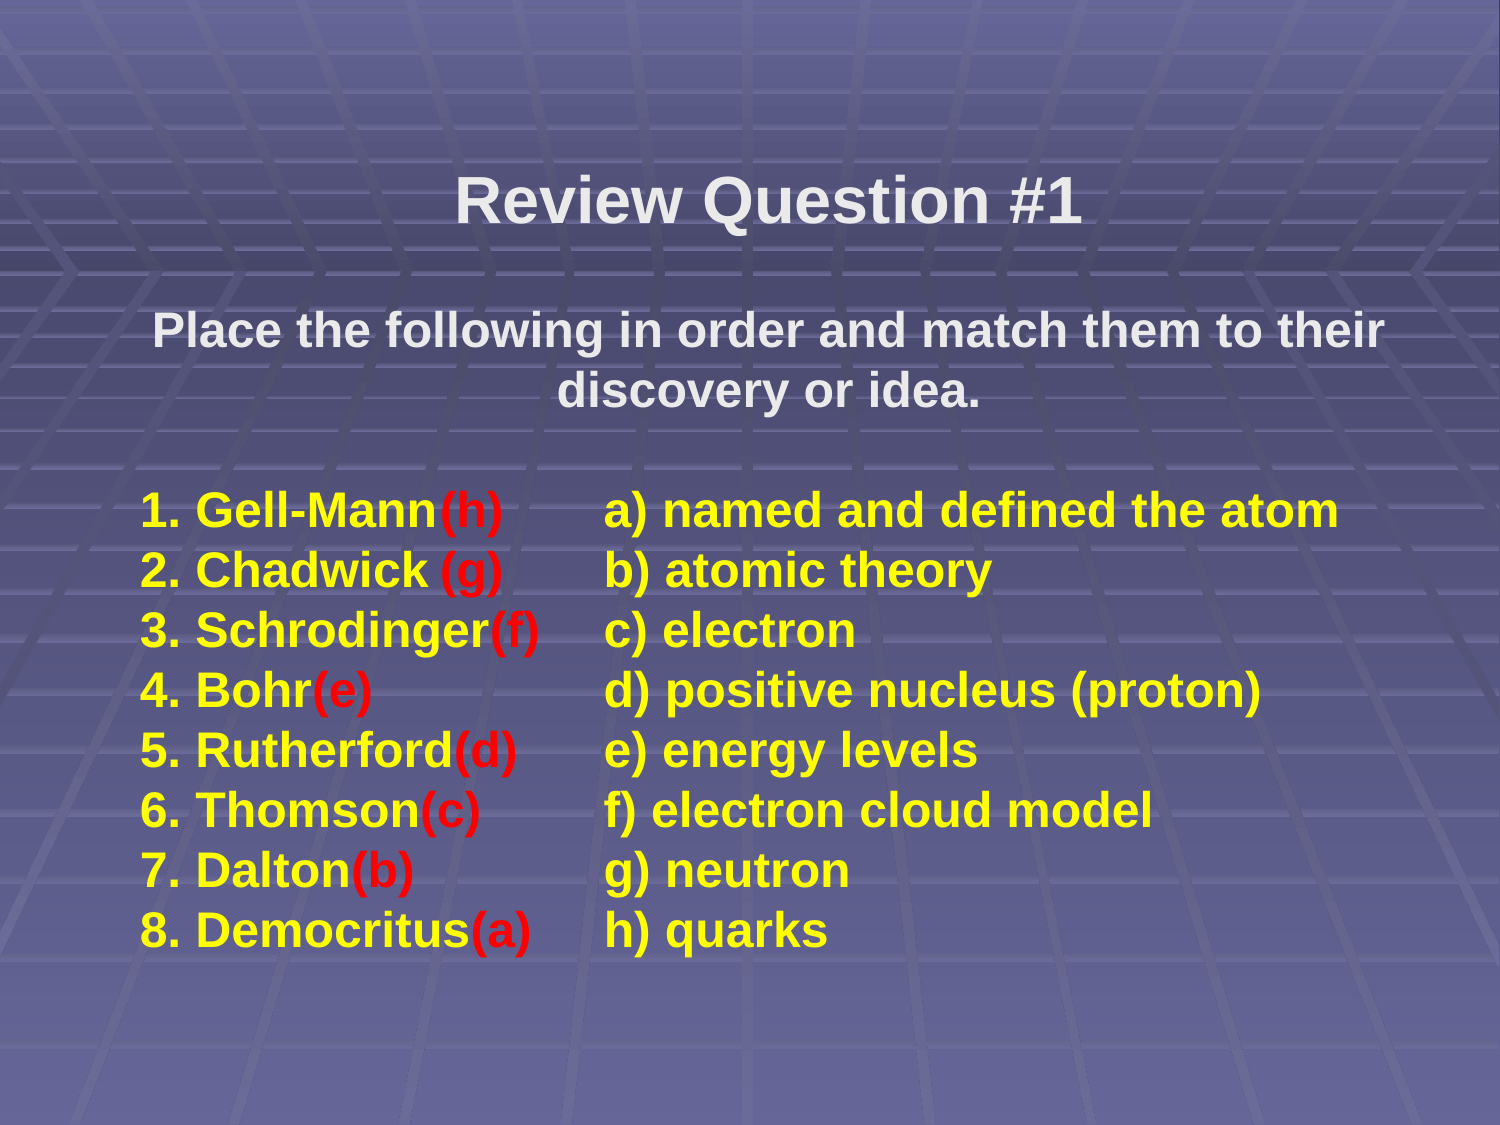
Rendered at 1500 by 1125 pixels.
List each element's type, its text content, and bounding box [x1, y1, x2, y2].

text_box Review Question #1 Place the following in order and match them to their discovery or idea. 1. Gell-Mann (h) a) named and defined the atom 2. Chadwick (g) b) atomic theory 3. Schrodinger(f) c) electron 4. Bohr(e) d) positive nucleus (proton) 5. Rutherford(d) e) energy levels 6. Thomson(c) f) electron cloud model 7. Dalton(b) g) neutron 8. Democritus(a) h) quarks [125, 149, 1414, 965]
